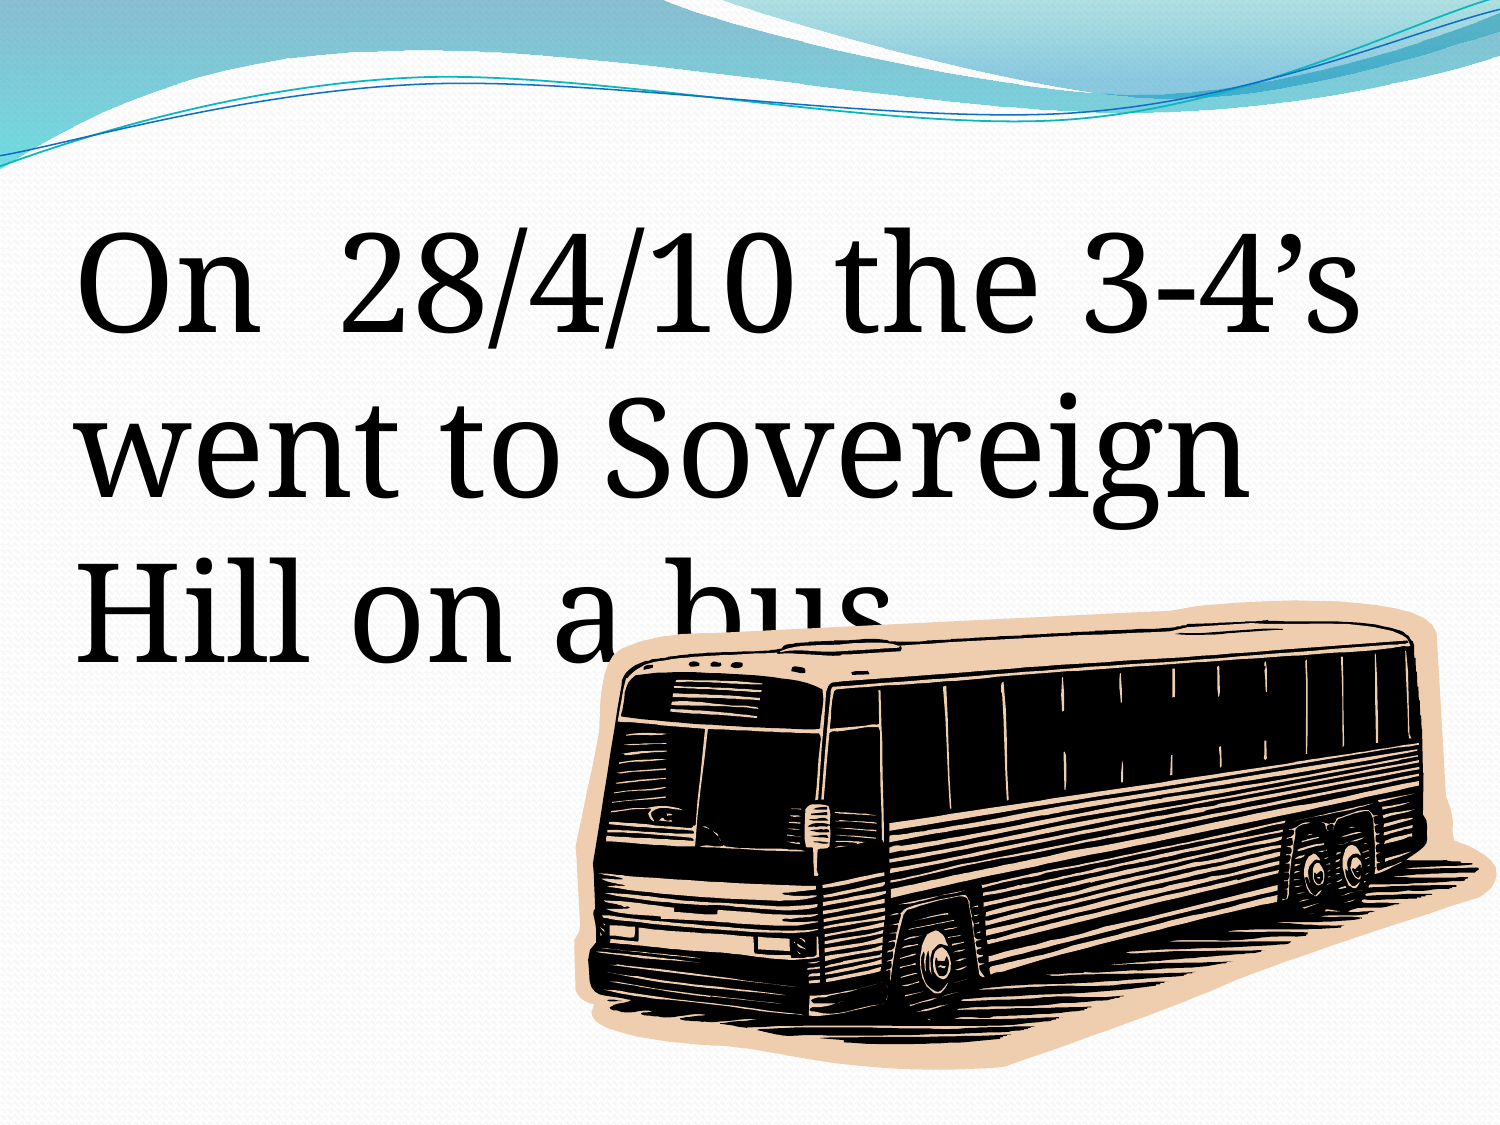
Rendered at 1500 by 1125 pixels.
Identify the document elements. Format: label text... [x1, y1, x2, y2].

text_box On 28/4/10 the 3-4’s went to Sovereign Hill on a bus. [58, 187, 1407, 704]
picture [573, 585, 1500, 1078]
